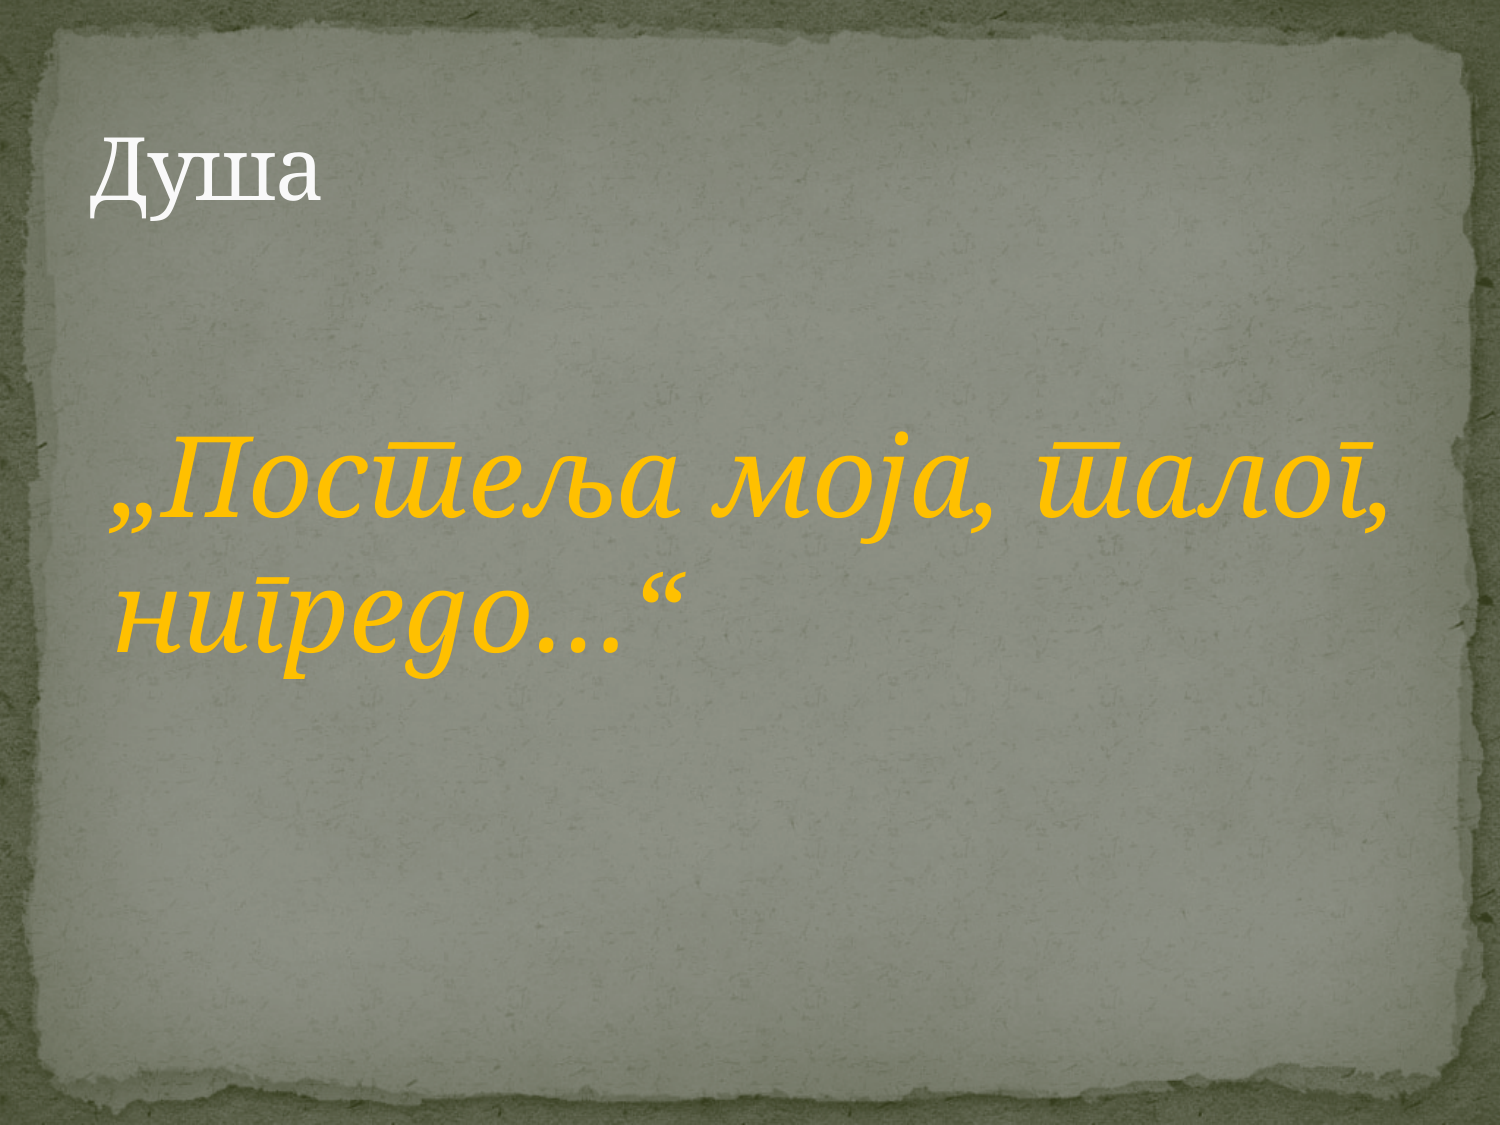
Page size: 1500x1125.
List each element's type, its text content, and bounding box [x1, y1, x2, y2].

title Душа [74, 24, 1425, 225]
list „Постеља моја, талог, нигредо…“ [75, 249, 1425, 1000]
